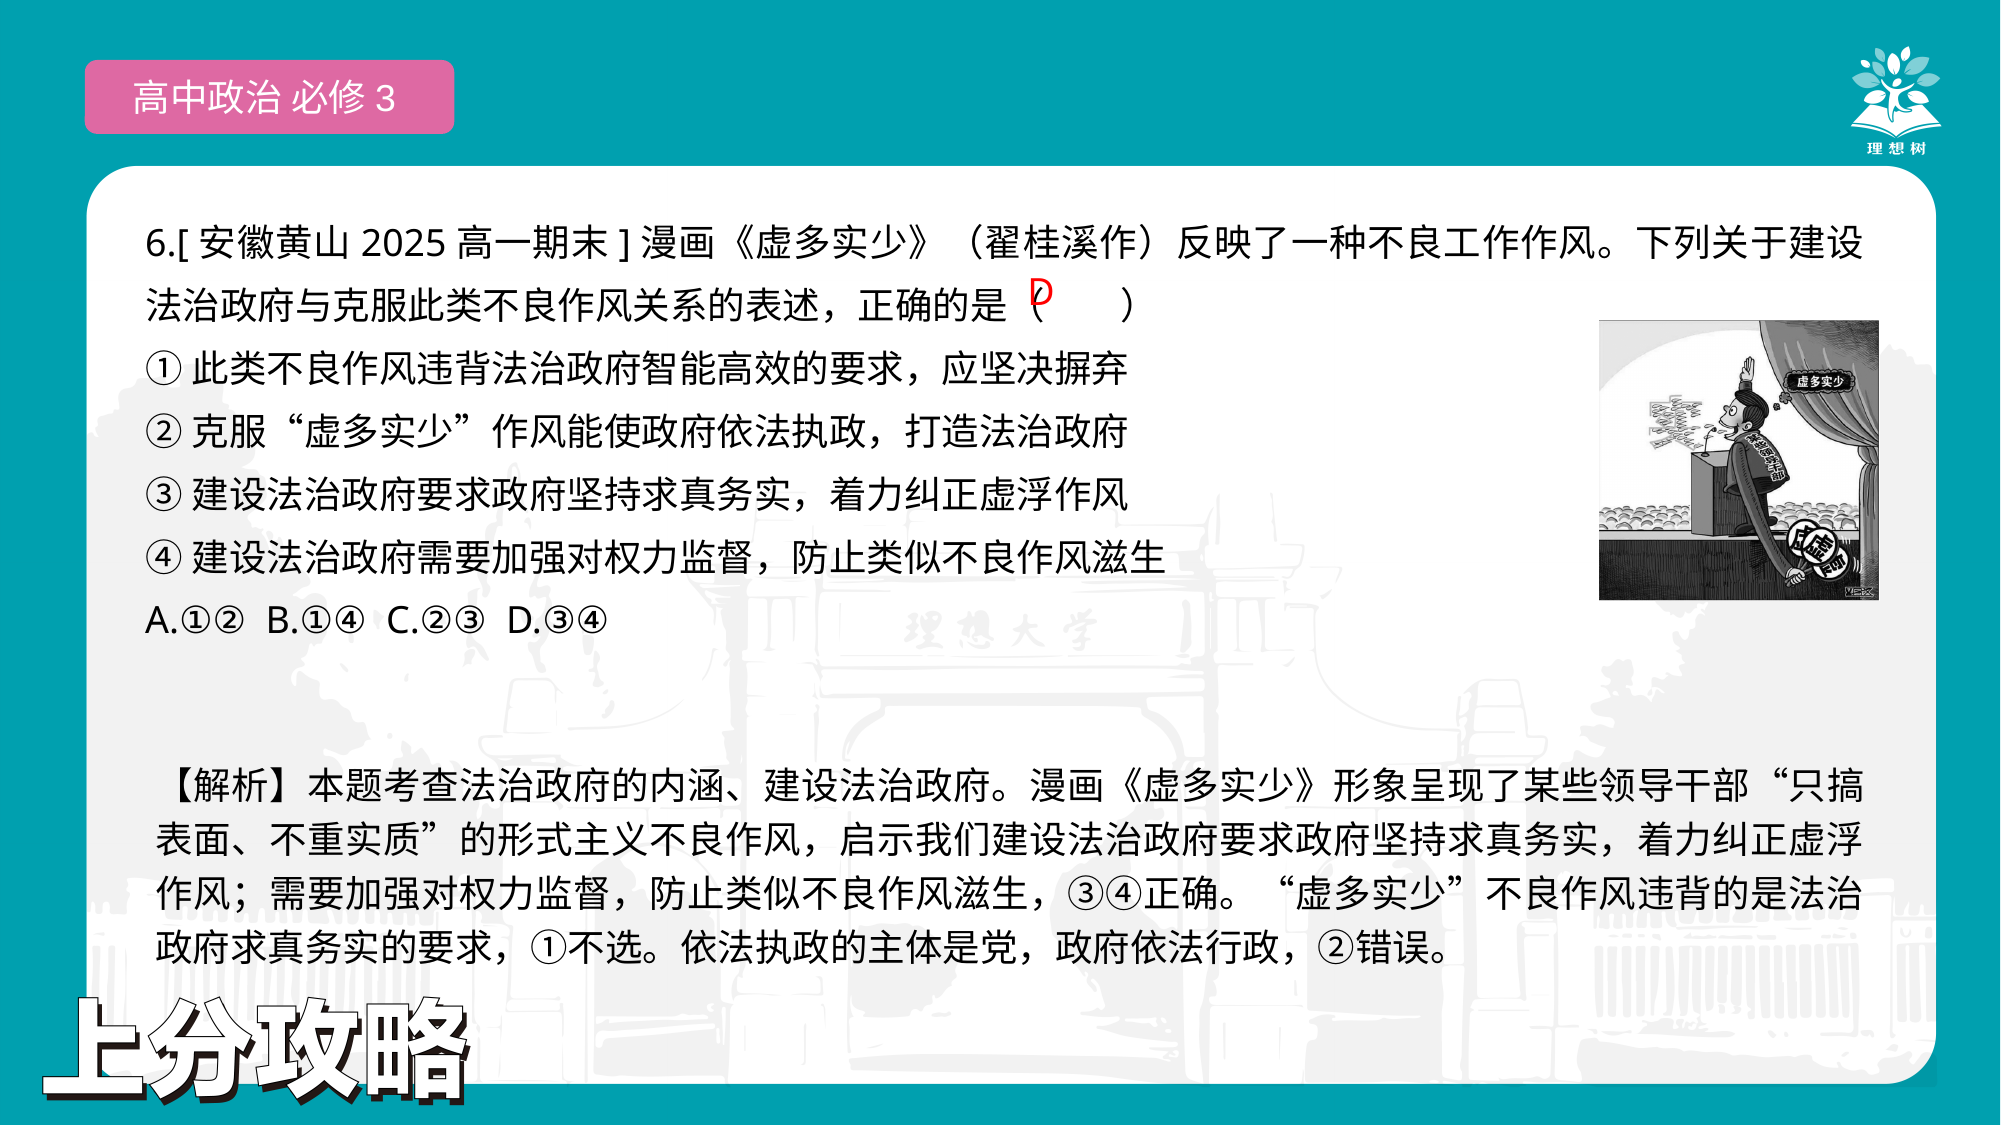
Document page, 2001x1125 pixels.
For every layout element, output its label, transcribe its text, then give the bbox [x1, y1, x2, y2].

text_box 【解析】本题考查法治政府的内涵、建设法治政府。漫画《虚多实少》形象呈现了某些领导干部“只搞表面、不重实质”的形式主义不良作风，启示我们建设法治政府要求政府坚持求真务实，着力纠正虚浮作风；需要加强对权力监督，防止类似不良作风滋生，③④正确。“虚多实少”不良作风违背的是法治政府求真务实的要求，①不选。依法执政的主体是党，政府依法行政，②错误。 [140, 745, 1880, 977]
text_box 高中政治 必修3 [83, 58, 456, 135]
picture [0, 0, 2001, 1125]
text_box 6.[安徽黄山2025高一期末]漫画《虚多实少》（翟桂溪作）反映了一种不良工作作风。下列关于建设法治政府与克服此类不良作风关系的表述，正确的是（ ） ①此类不良作风违背法治政府智能高效的要求，应坚决摒弃 ②克服“虚多实少”作风能使政府依法执政，打造法治政府 ③建设法治政府要求政府坚持求真务实，着力纠正虚浮作风 ④建设法治政府需要加强对权力监督，防止类似不良作风滋生 A.①② B.①④ C.②③ D.③④ [130, 193, 1880, 649]
text_box D [1002, 237, 1120, 321]
